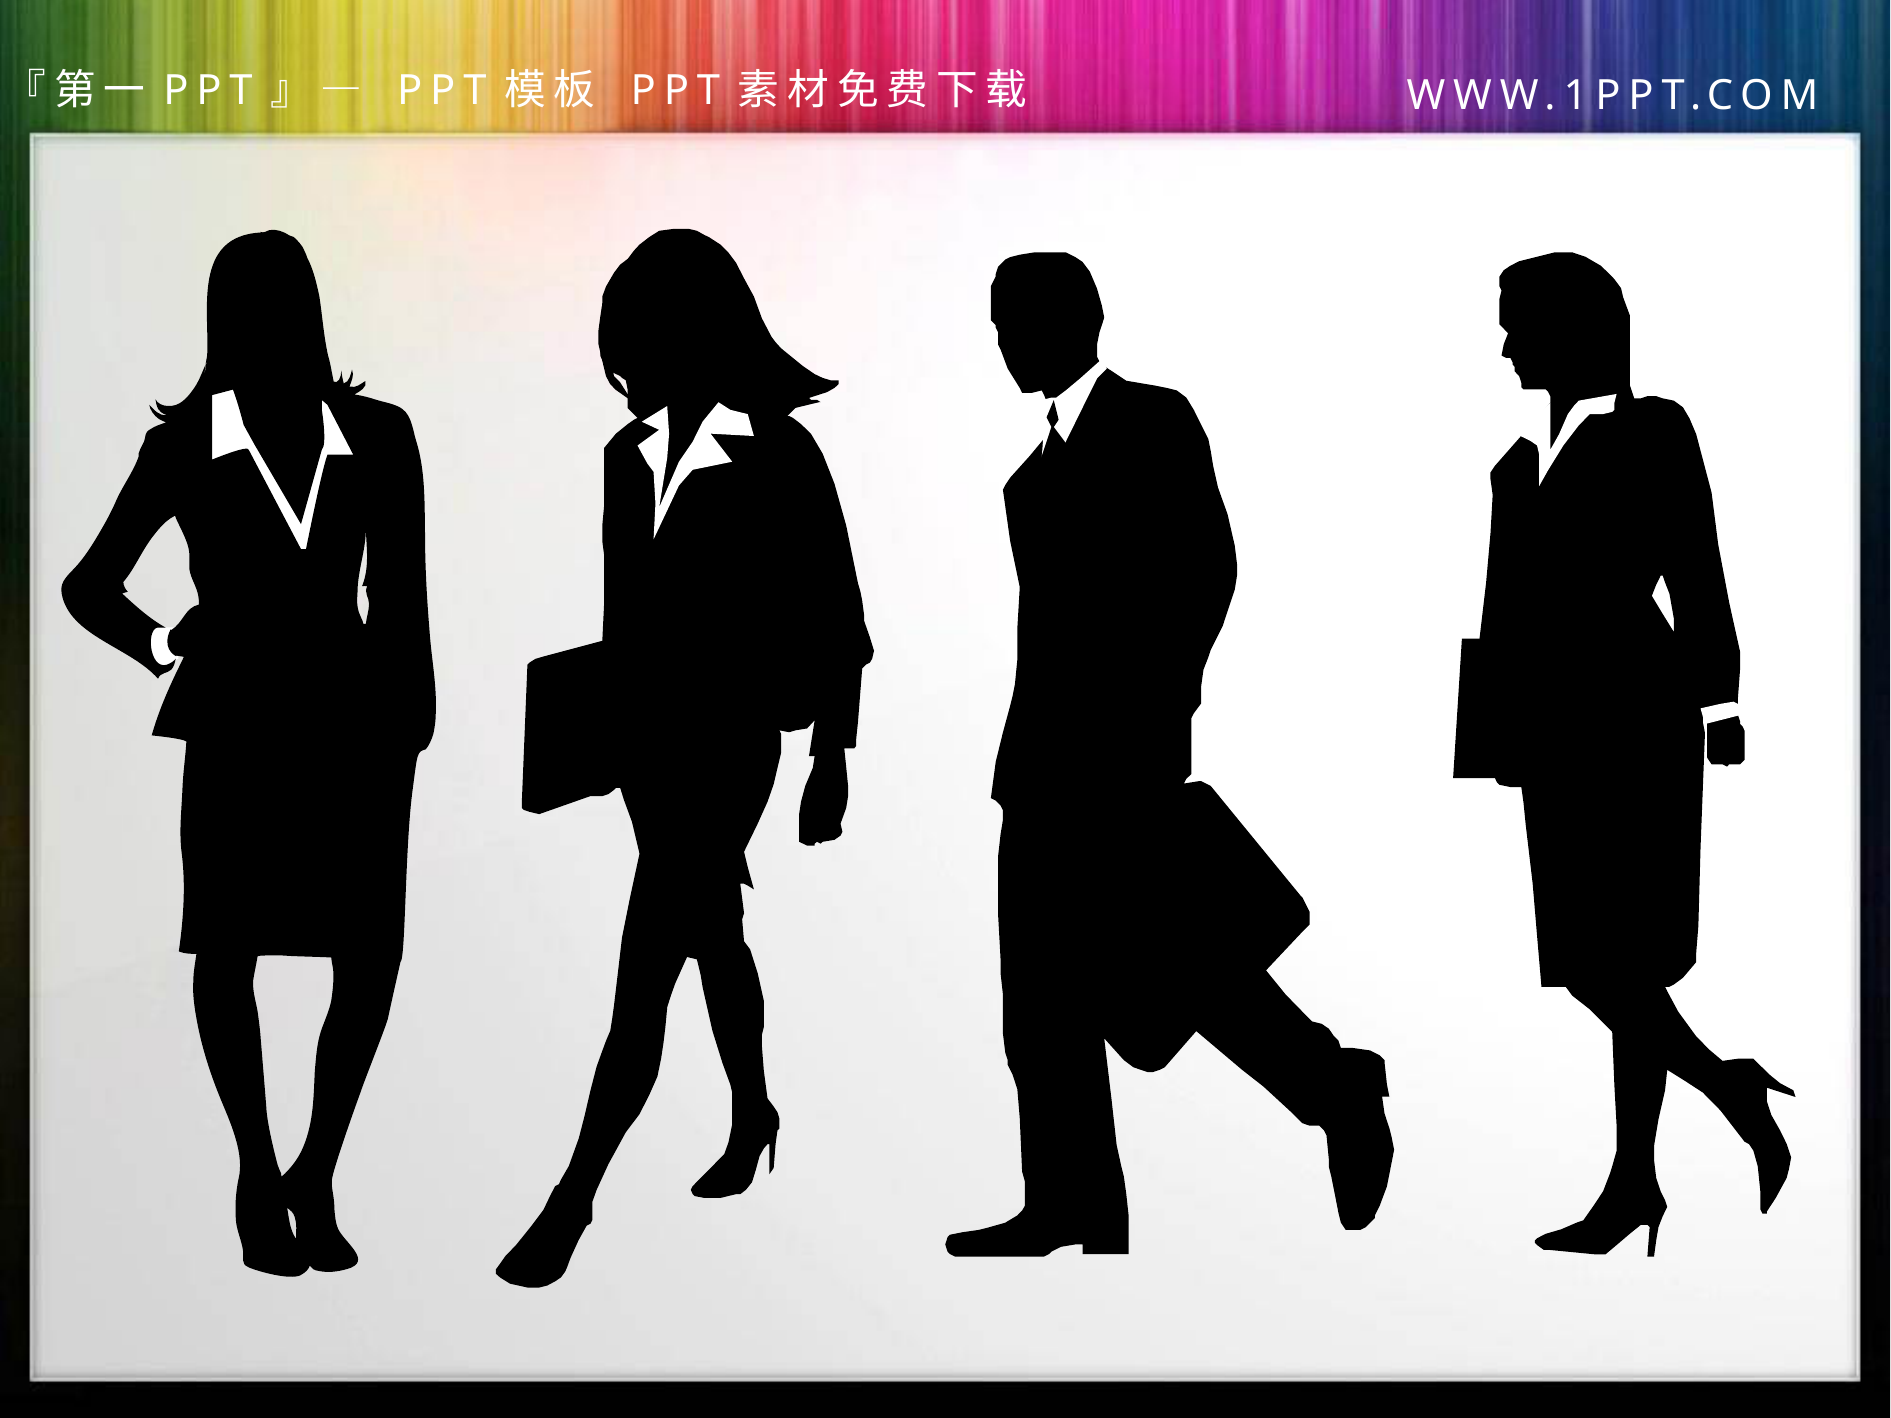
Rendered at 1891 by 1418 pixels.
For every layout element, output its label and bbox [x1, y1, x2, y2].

text_box [1452, 252, 1796, 1257]
picture [0, 0, 1891, 1418]
text_box [58, 228, 438, 1281]
text_box [495, 228, 875, 1288]
text_box [932, 252, 1395, 1260]
